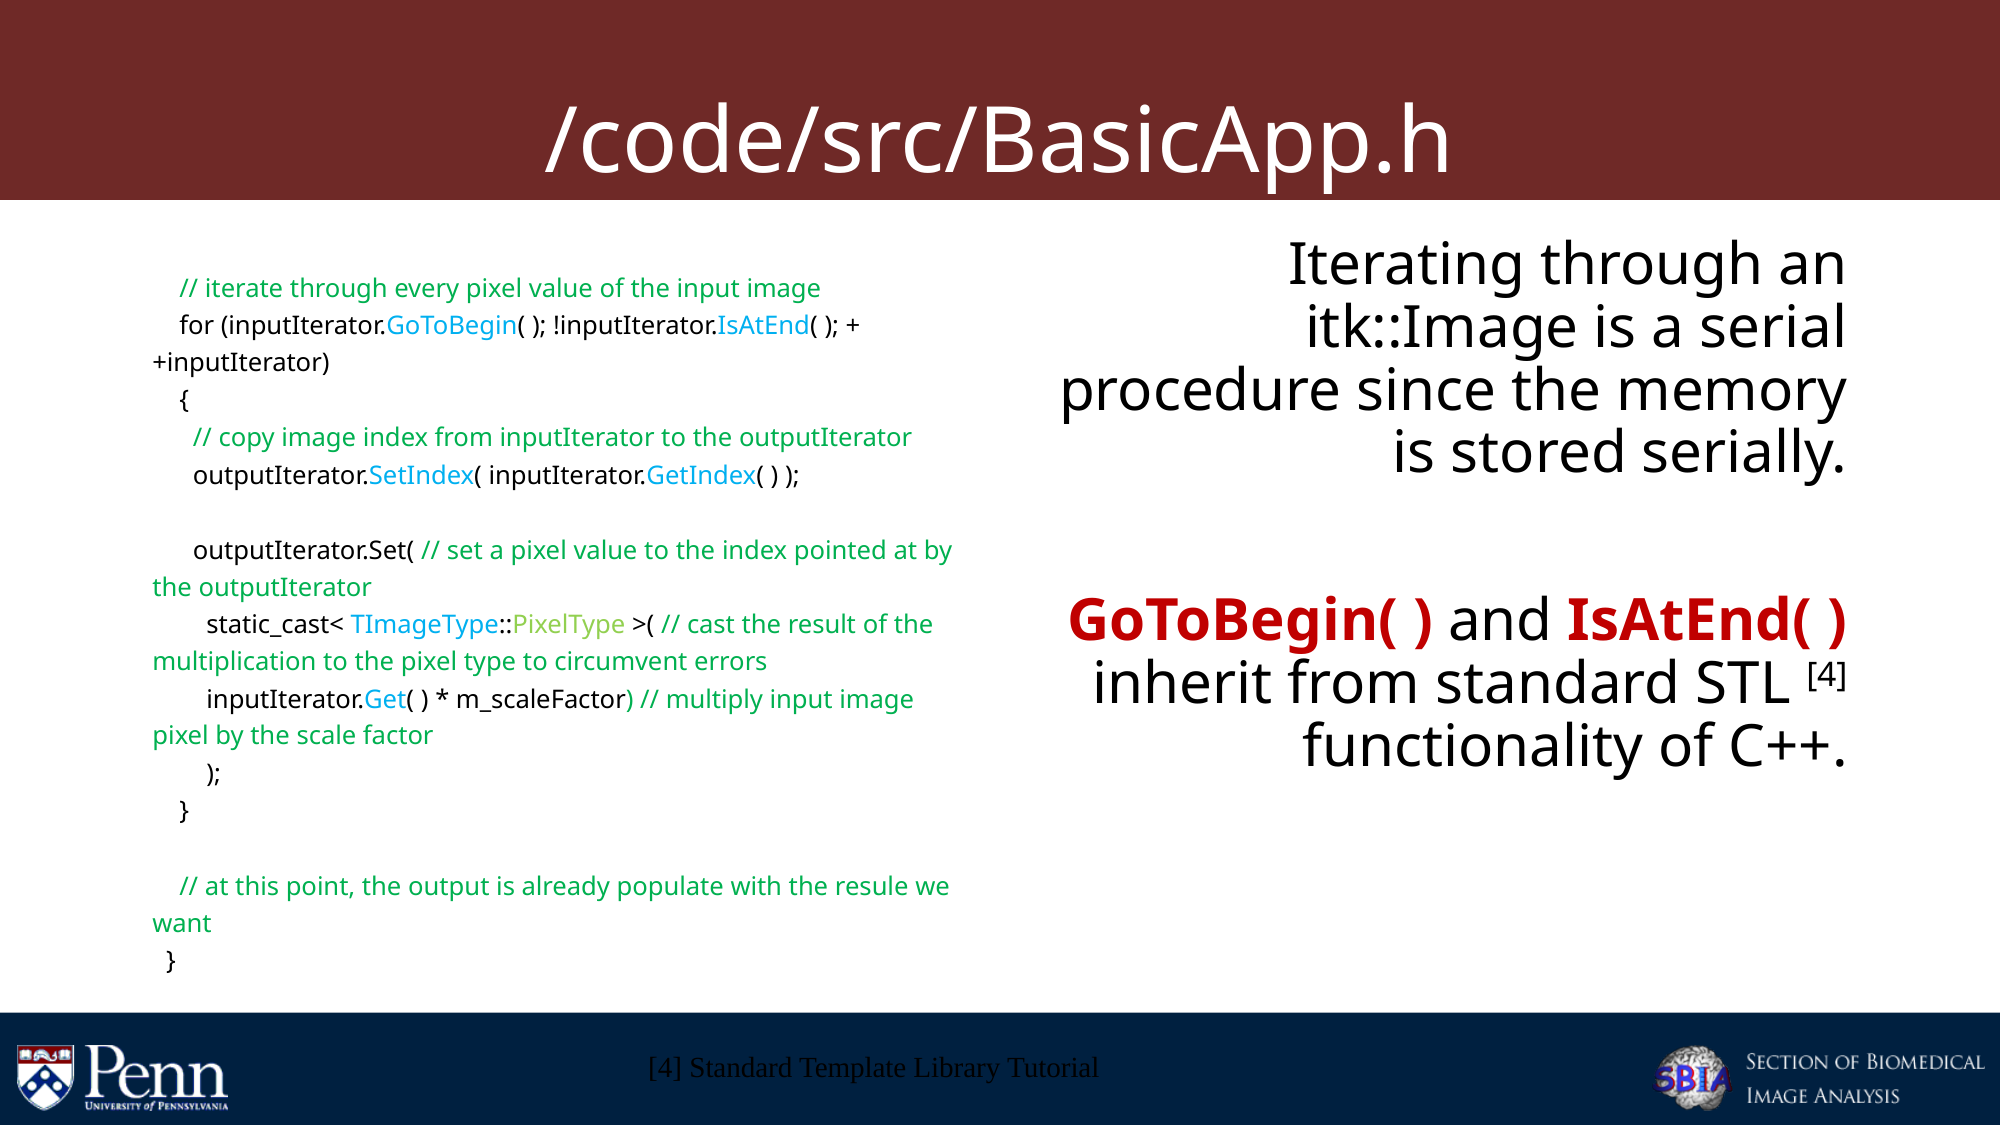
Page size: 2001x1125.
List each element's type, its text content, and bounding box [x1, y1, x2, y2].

list Iterating through an itk::Image is a serial procedure since the memory is stored serially. GoToBegin( ) and IsAtEnd( ) inherit from standard STL [4] functionality of C++. [1012, 226, 1863, 987]
list // iterate through every pixel value of the input image for (inputIterator.GoToBegin( ); !inputIterator.IsAtEnd( ); ++inputIterator) { // copy image index from inputIterator to the outputIterator outputIterator.SetIndex( inputIterator.GetIndex( ) ); outputIterator.Set( // set a pixel value to the index pointed at by the outputIterator static_cast< TImageType::PixelType >( // cast the result of the multiplication to the pixel type to circumvent errors inputIterator.Get( ) * m_scaleFactor) // multiply input image pixel by the scale factor ); } // at this point, the output is already populate with the resule we want } [137, 226, 985, 987]
title /code/src/BasicApp.h [137, 0, 1863, 200]
picture [17, 1045, 228, 1111]
footer [4] Standard Template Library Tutorial [262, 1035, 1485, 1096]
picture [1652, 1044, 1985, 1112]
